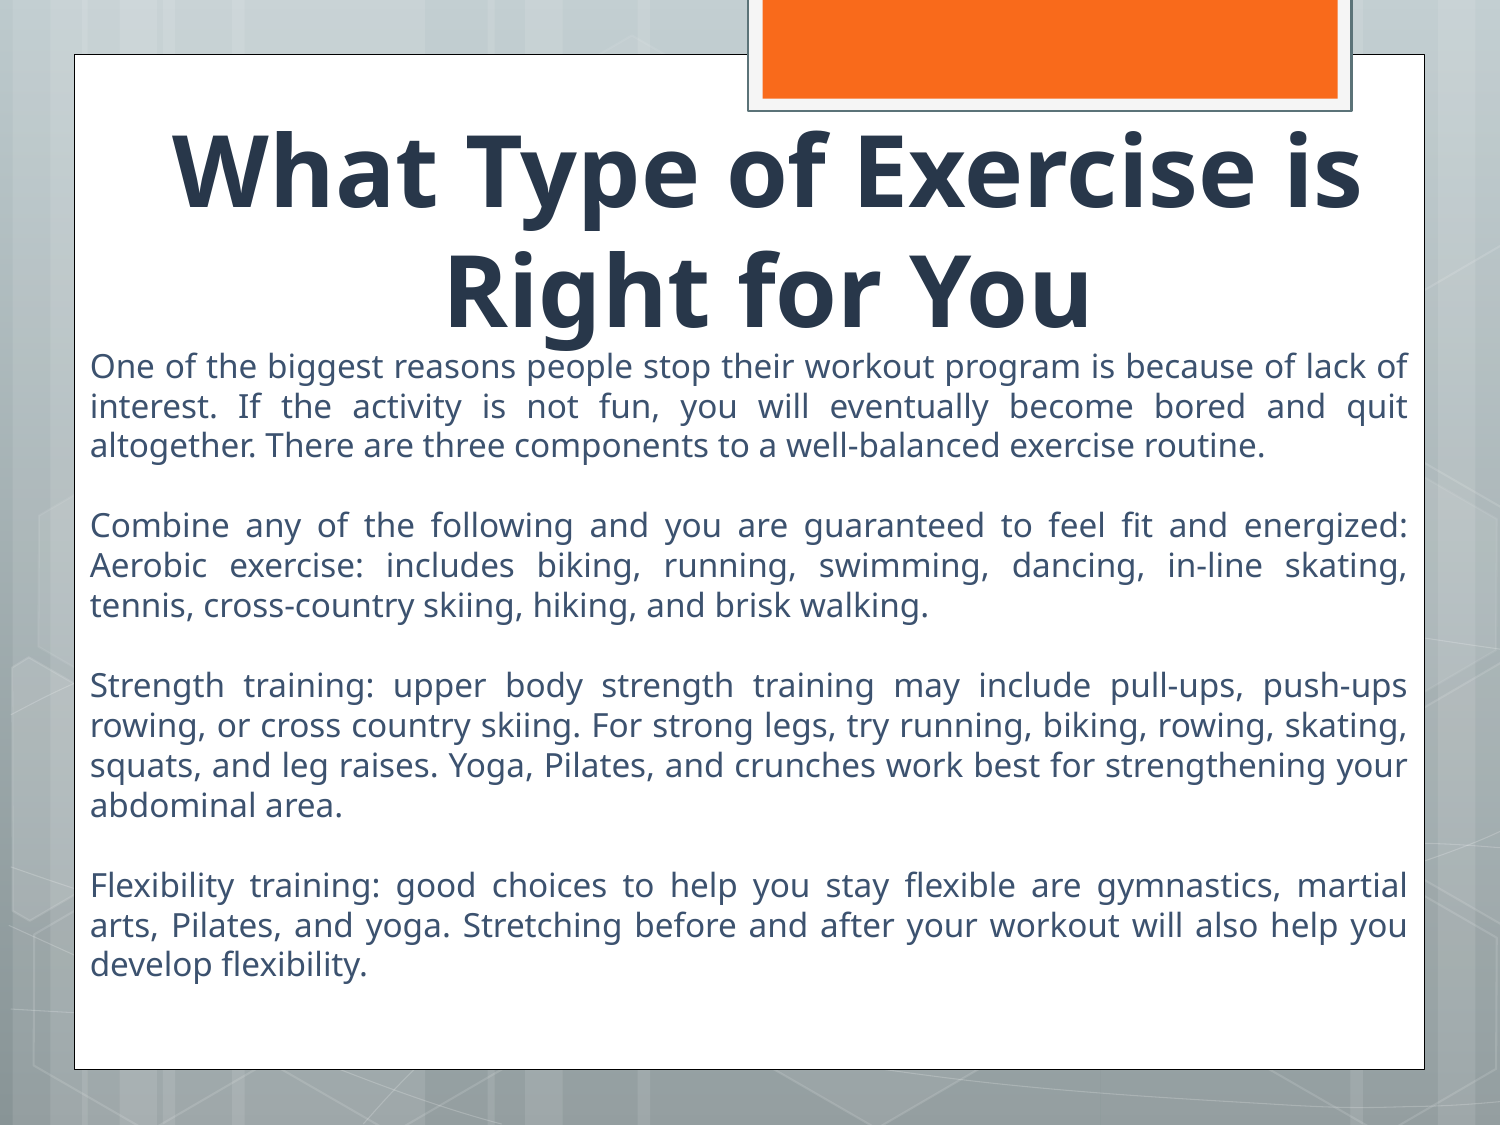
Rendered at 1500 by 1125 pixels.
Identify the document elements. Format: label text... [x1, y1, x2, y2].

text_box One of the biggest reasons people stop their workout program is because of lack of interest. If the activity is not fun, you will eventually become bored and quit altogether. There are three components to a well-balanced exercise routine. Combine any of the following and you are guaranteed to feel fit and energized: Aerobic exercise: includes biking, running, swimming, dancing, in-line skating, tennis, cross-country skiing, hiking, and brisk walking. Strength training: upper body strength training may include pull-ups, push-ups rowing, or cross country skiing. For strong legs, try running, biking, rowing, skating, squats, and leg raises. Yoga, Pilates, and crunches work best for strengthening your abdominal area. Flexibility training: good choices to help you stay flexible are gymnastics, martial arts, Pilates, and yoga. Stretching before and after your workout will also help you develop flexibility. [74, 337, 1425, 991]
text_box What Type of Exercise is Right for You [75, 99, 1463, 355]
